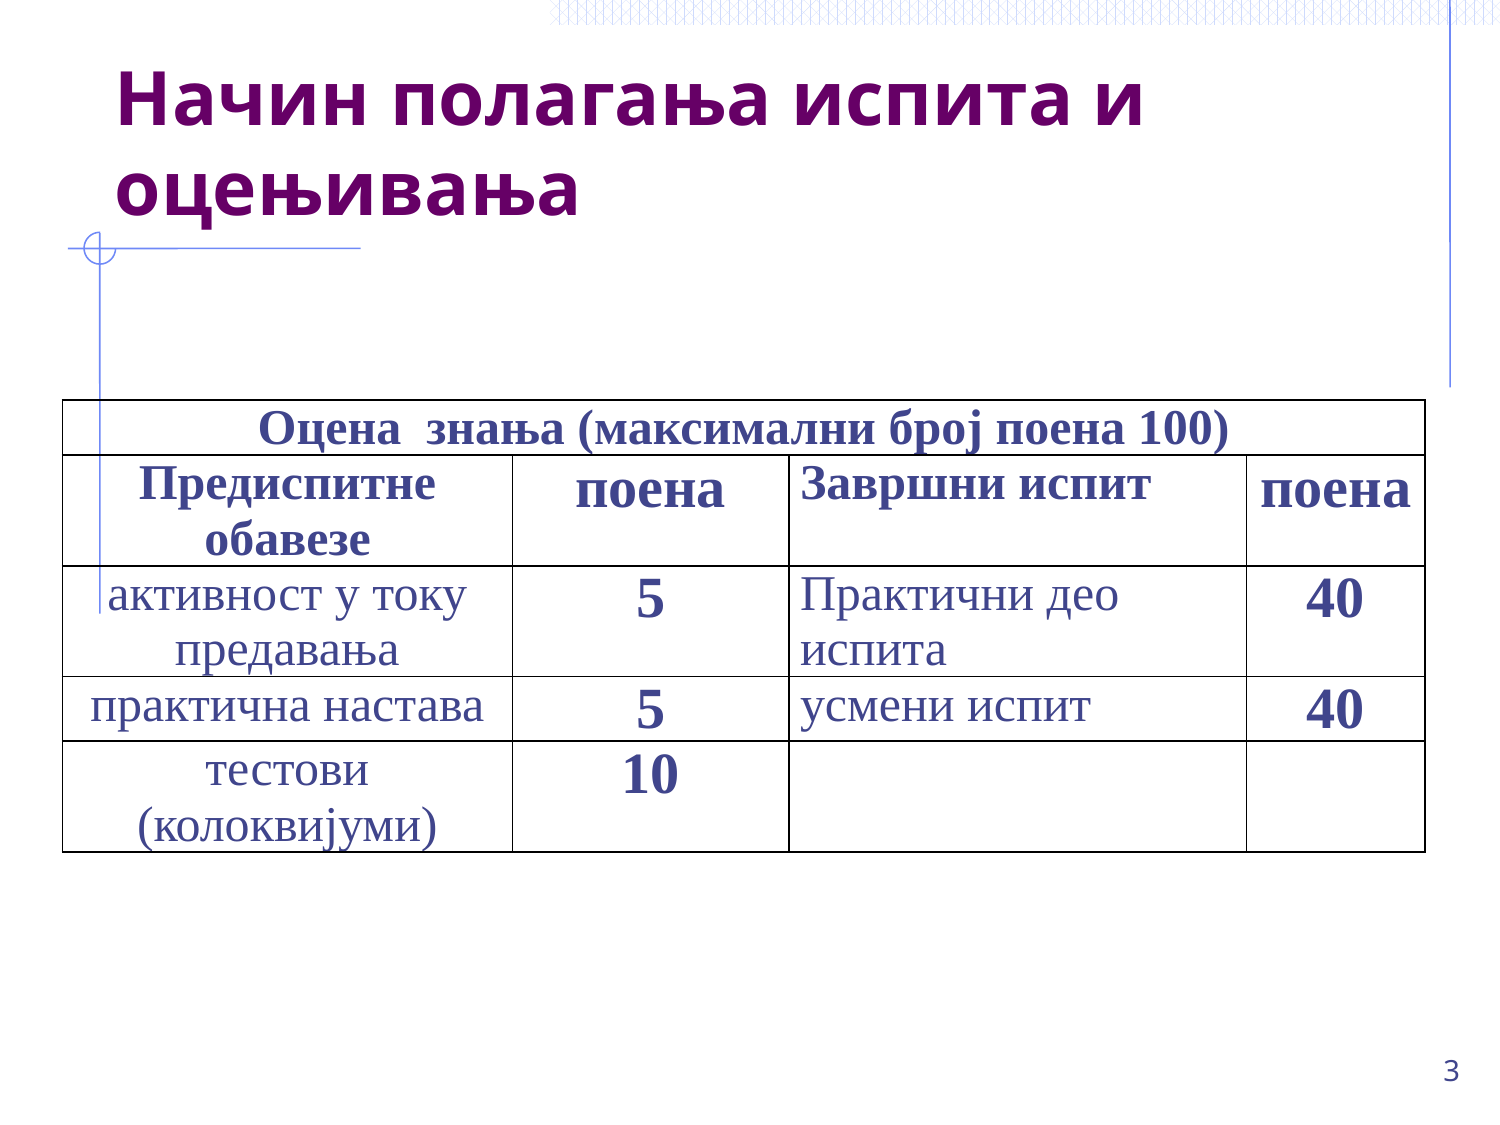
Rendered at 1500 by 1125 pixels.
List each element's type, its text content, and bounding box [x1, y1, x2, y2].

table_cell Завршни испит [790, 456, 1246, 565]
table_cell Практични део испита [790, 567, 1246, 676]
table_cell 40 [1247, 677, 1424, 740]
table_cell усмени испит [790, 677, 1246, 740]
table_cell тестови (колоквијуми) [63, 742, 512, 851]
table_cell 5 [513, 677, 788, 740]
table_cell активност у току предавања [63, 567, 512, 676]
table_header Оцена знања (максимални број поена 100) [63, 401, 1424, 454]
table_cell [1247, 742, 1424, 851]
table_cell практична настава [63, 677, 512, 740]
table_cell Предиспитне обавезе [63, 456, 512, 565]
table_cell поена [513, 456, 788, 565]
table_cell [790, 742, 1246, 851]
table_cell 10 [513, 742, 788, 851]
table_cell 5 [513, 567, 788, 676]
table_cell 40 [1247, 567, 1424, 676]
table_cell поена [1247, 456, 1424, 565]
slide_number 3 [1162, 1025, 1475, 1100]
title Начин полагања испита и оцењивања [99, 49, 1376, 238]
